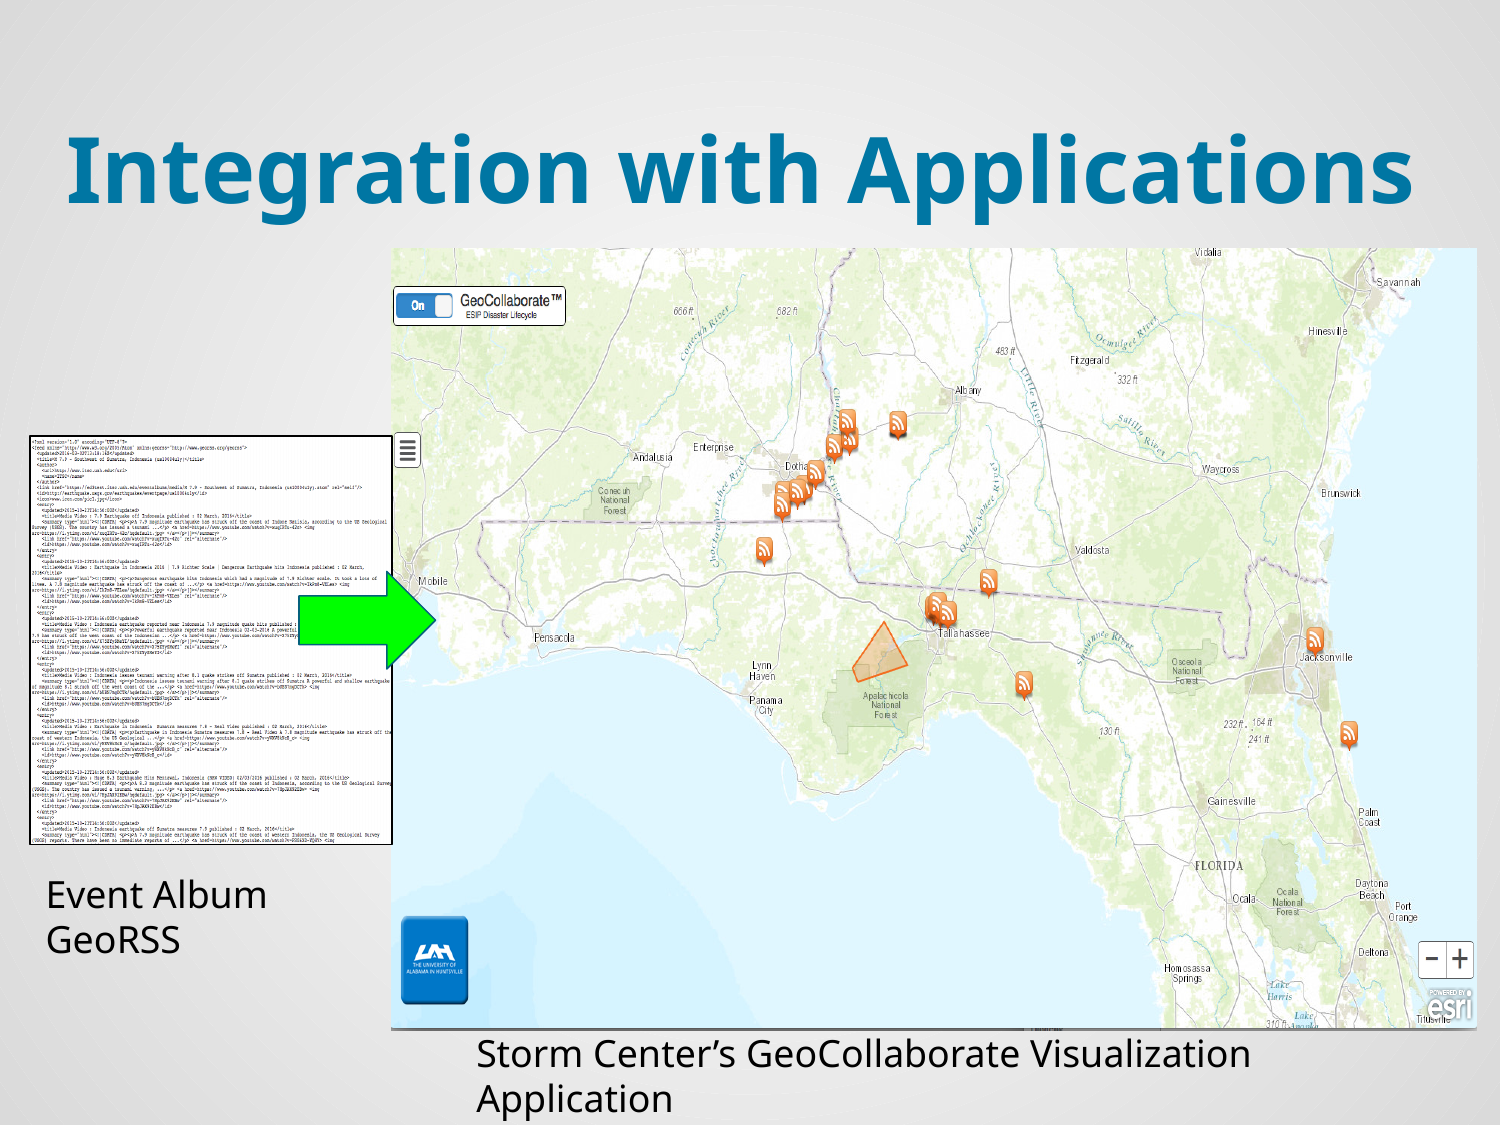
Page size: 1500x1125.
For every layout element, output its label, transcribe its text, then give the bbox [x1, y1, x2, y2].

title Integration with Applications [51, 97, 1449, 223]
text_box Storm Center’s GeoCollaborate Visualization Application [461, 1040, 1311, 1125]
text_box Event Album GeoRSS [30, 856, 360, 967]
picture [30, 248, 1477, 1032]
